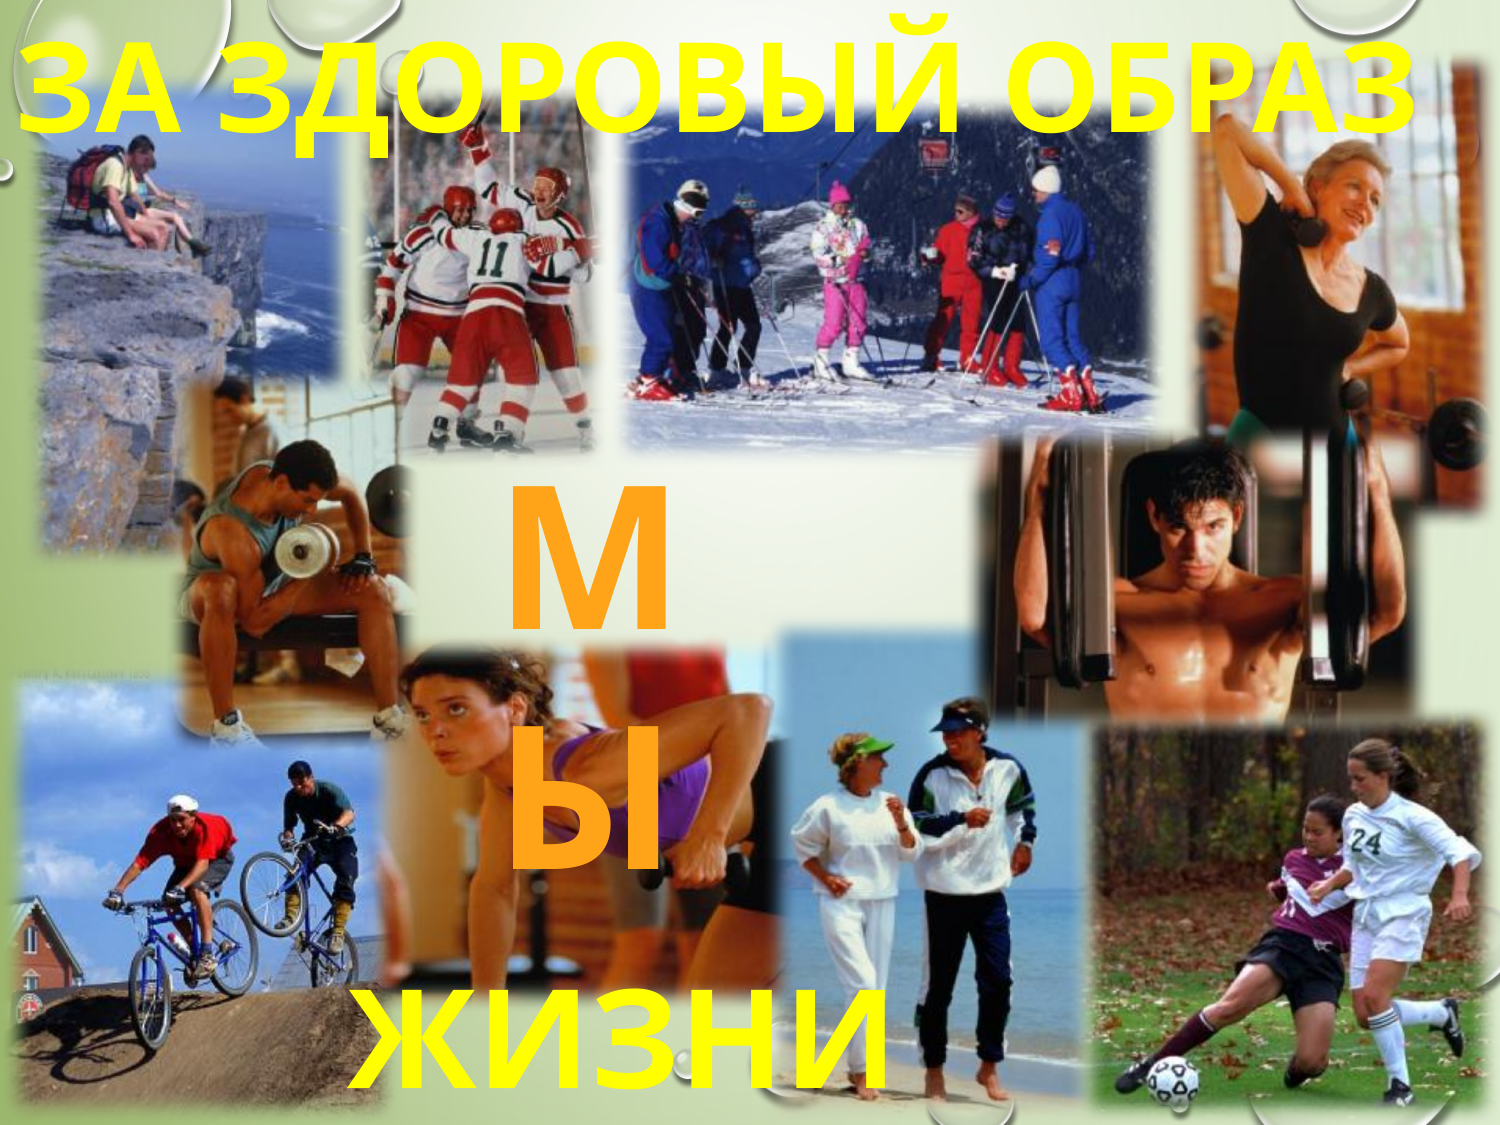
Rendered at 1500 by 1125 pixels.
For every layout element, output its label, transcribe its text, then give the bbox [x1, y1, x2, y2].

text_box МЫ [480, 477, 879, 630]
picture [0, 46, 1500, 1125]
text_box ЖИЗНИ [403, 1023, 755, 1123]
text_box ЗА ЗДОРОВЫЙ ОБРАЗ [0, 0, 1500, 165]
